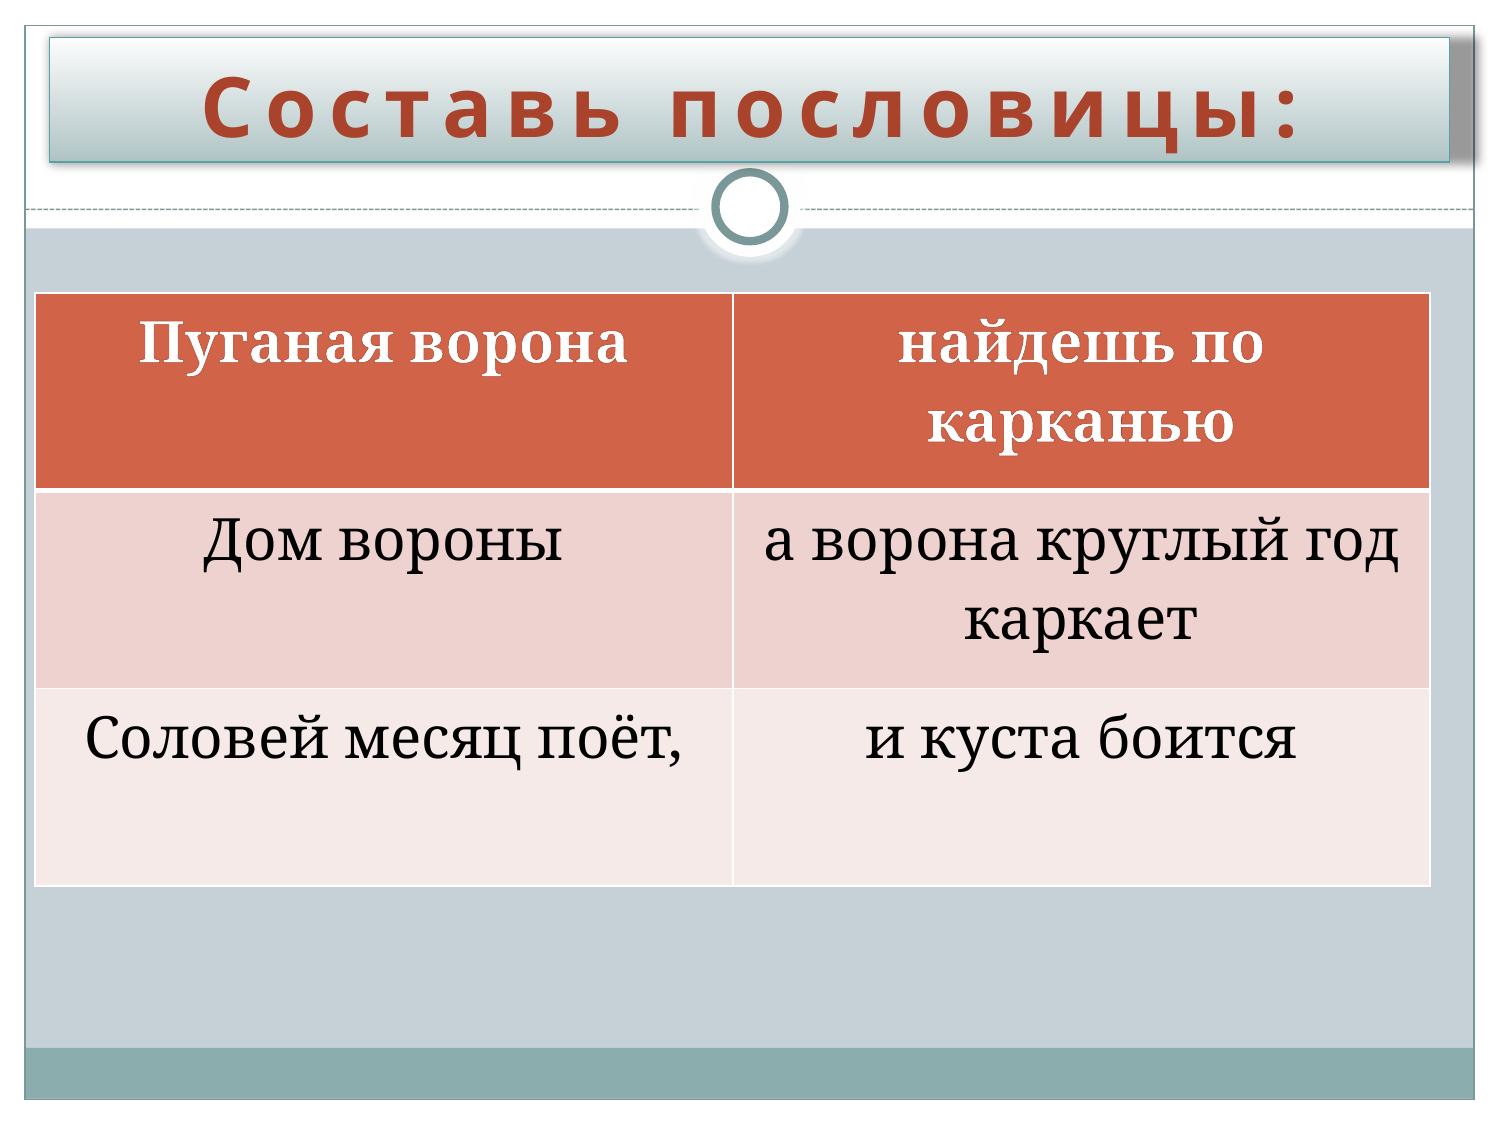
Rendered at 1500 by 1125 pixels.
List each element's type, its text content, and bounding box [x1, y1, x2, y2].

table_cell а ворона круглый год каркает [734, 493, 1429, 688]
table_cell Дом вороны [36, 493, 732, 688]
table_cell Соловей месяц поёт, [36, 689, 732, 885]
table_cell и куста боится [734, 689, 1429, 885]
title Составь пословицы: [49, 37, 1450, 163]
table_header Пуганая ворона [36, 294, 732, 488]
table_header найдешь по карканью [734, 294, 1429, 488]
